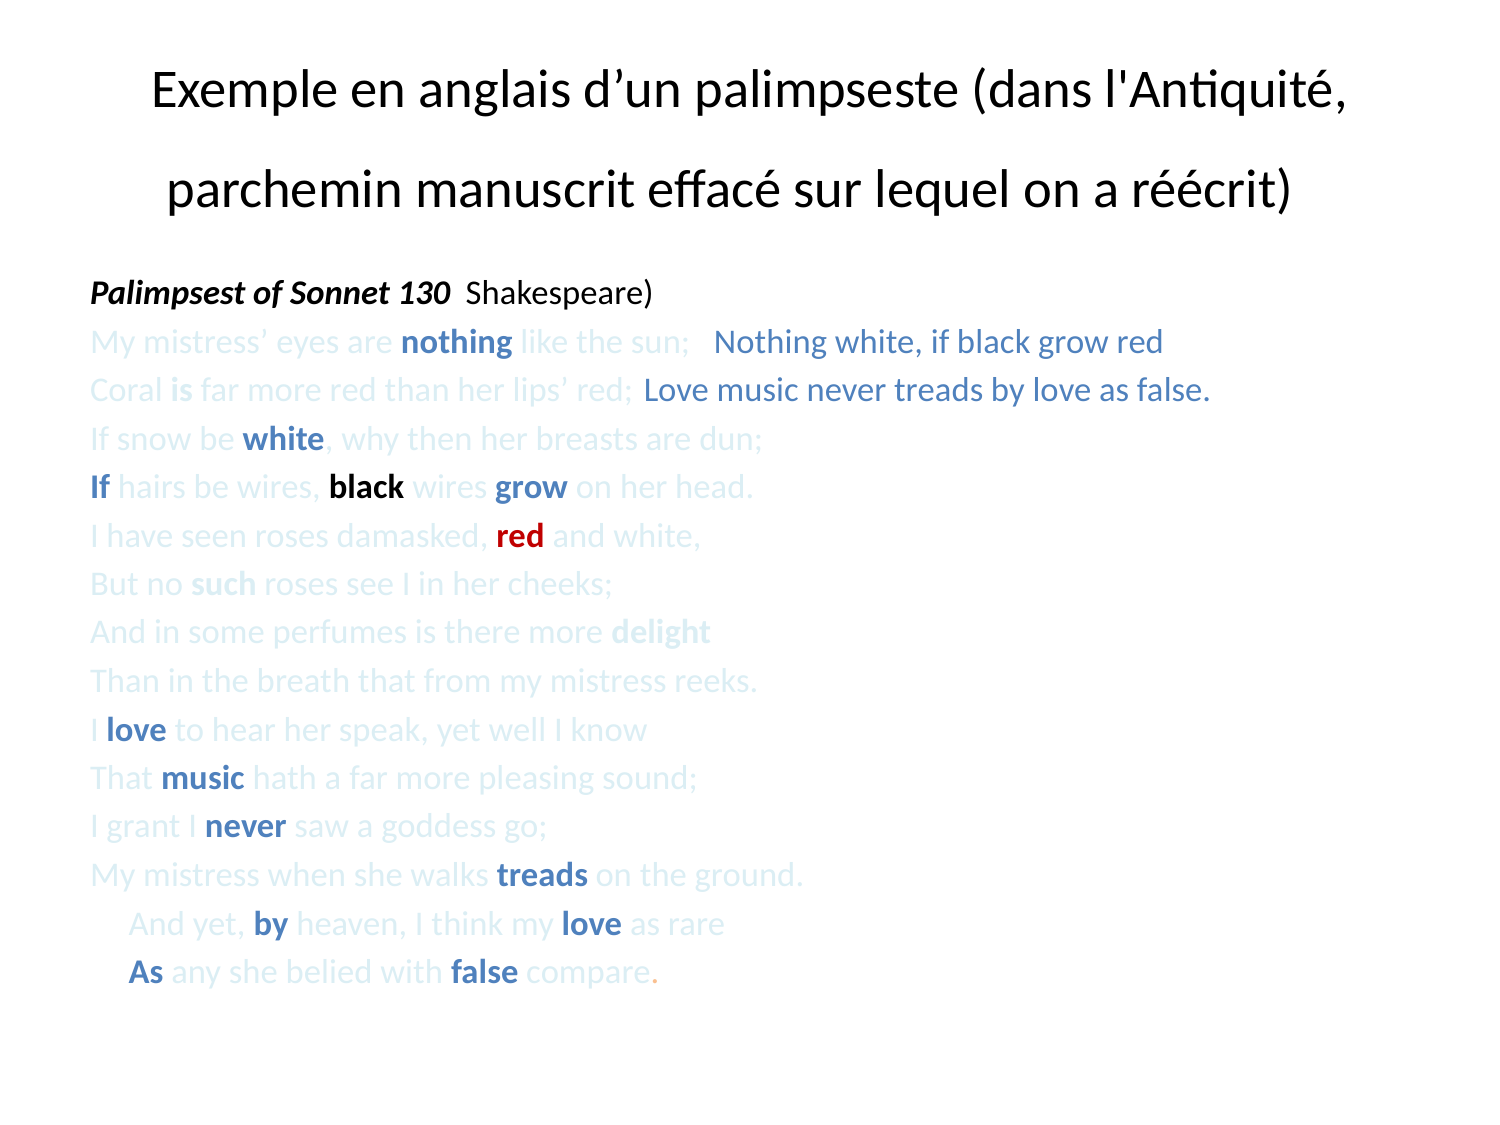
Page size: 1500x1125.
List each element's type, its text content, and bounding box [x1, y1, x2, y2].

list Palimpsest of Sonnet 130 Shakespeare) My mistress’ eyes are nothing like the sun; Nothing white, if black grow red Coral is far more red than her lips’ red; Love music never treads by love as false. If snow be white, why then her breasts are dun; If hairs be wires, black wires grow on her head. I have seen roses damasked, red and white, But no such roses see I in her cheeks; And in some perfumes is there more delight Than in the breath that from my mistress reeks. I love to hear her speak, yet well I know That music hath a far more pleasing sound; I grant I never saw a goddess go; My mistress when she walks treads on the ground. And yet, by heaven, I think my love as rare As any she belied with false compare. [75, 262, 1425, 1005]
title Exemple en anglais d’un palimpseste (dans l'Antiquité, parchemin manuscrit effacé sur lequel on a réécrit) [75, 45, 1425, 233]
